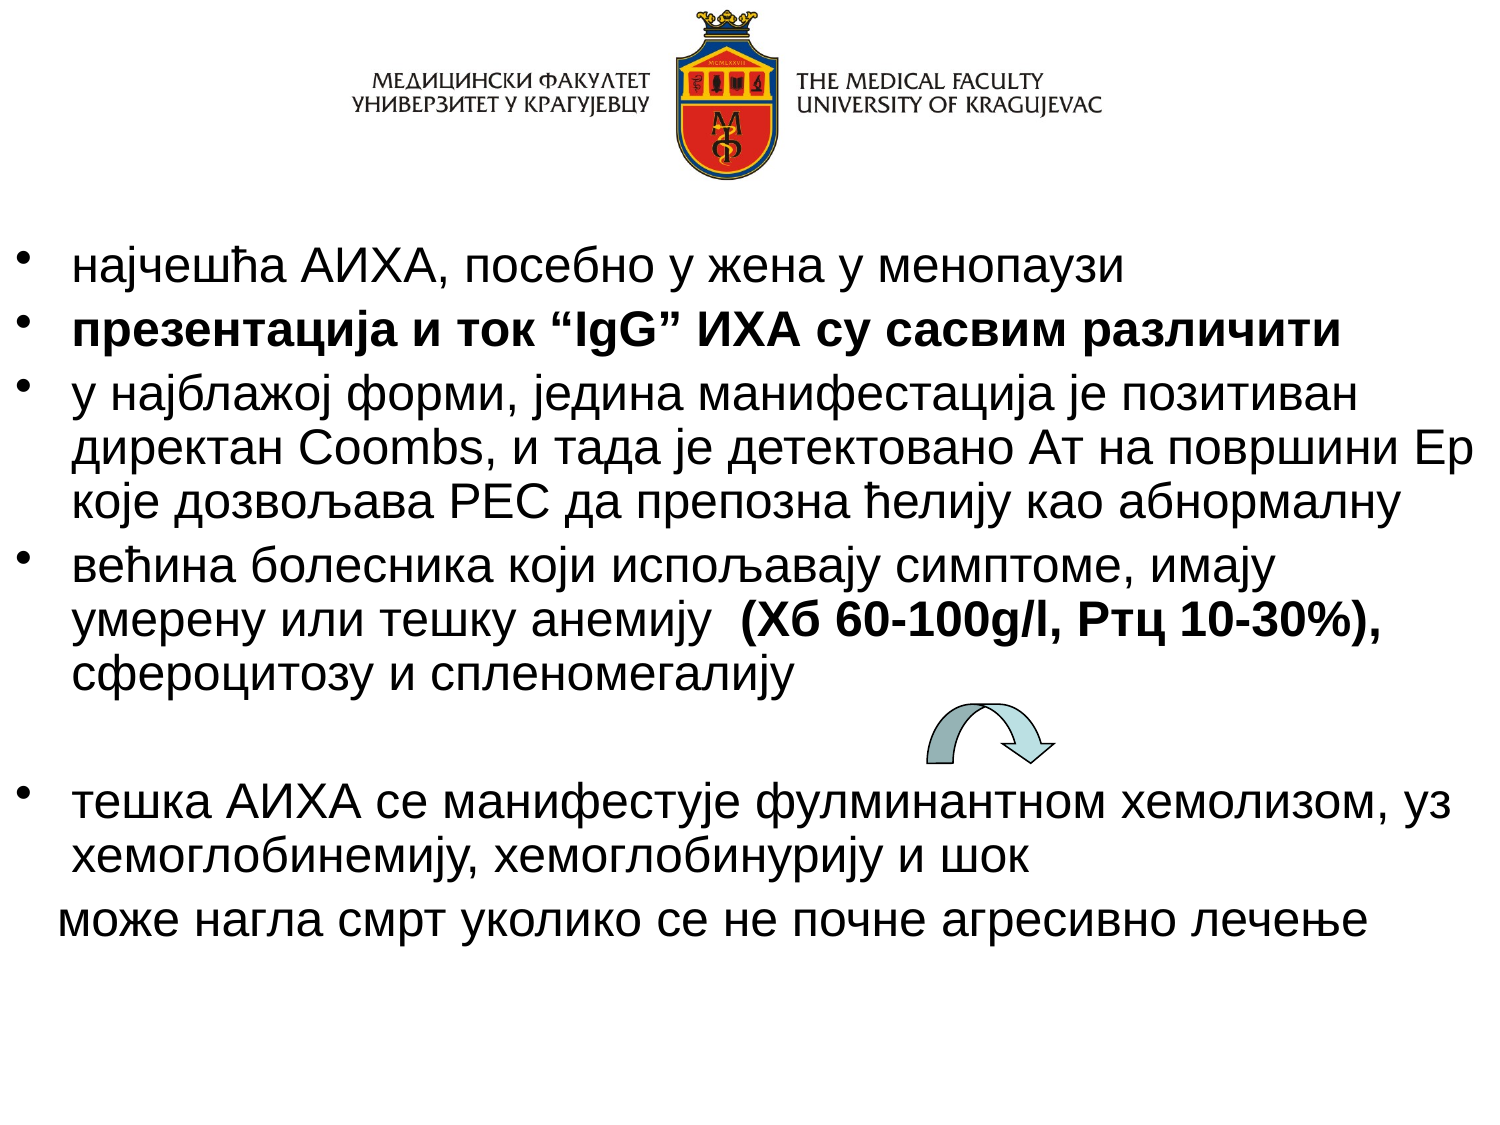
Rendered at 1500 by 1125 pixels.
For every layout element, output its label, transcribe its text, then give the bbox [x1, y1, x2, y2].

text_box [927, 704, 1055, 764]
picture [328, 0, 1125, 191]
list најчешћа АИХА, посебно у жена у менопаузи презентација и ток “IgG” ИХА су сасвим различити у најблажој форми, једина манифестација је позитиван директан Coоmbs, и тада је детектовано Ат на површини Ер које дозвољава РЕС да препозна ћелију као абнормалну већина болесника који испољавају симптоме, имају умерену или тешку анемију (Хб 60-100g/l, Ртц 10-30%), сфероцитозу и спленомегалију тешка АИХА се манифестује фулминантном хемолизом, уз хемоглобинемију, хемоглобинурију и шок може нагла смрт уколико се не почне агресивно лечење [0, 231, 1500, 1125]
